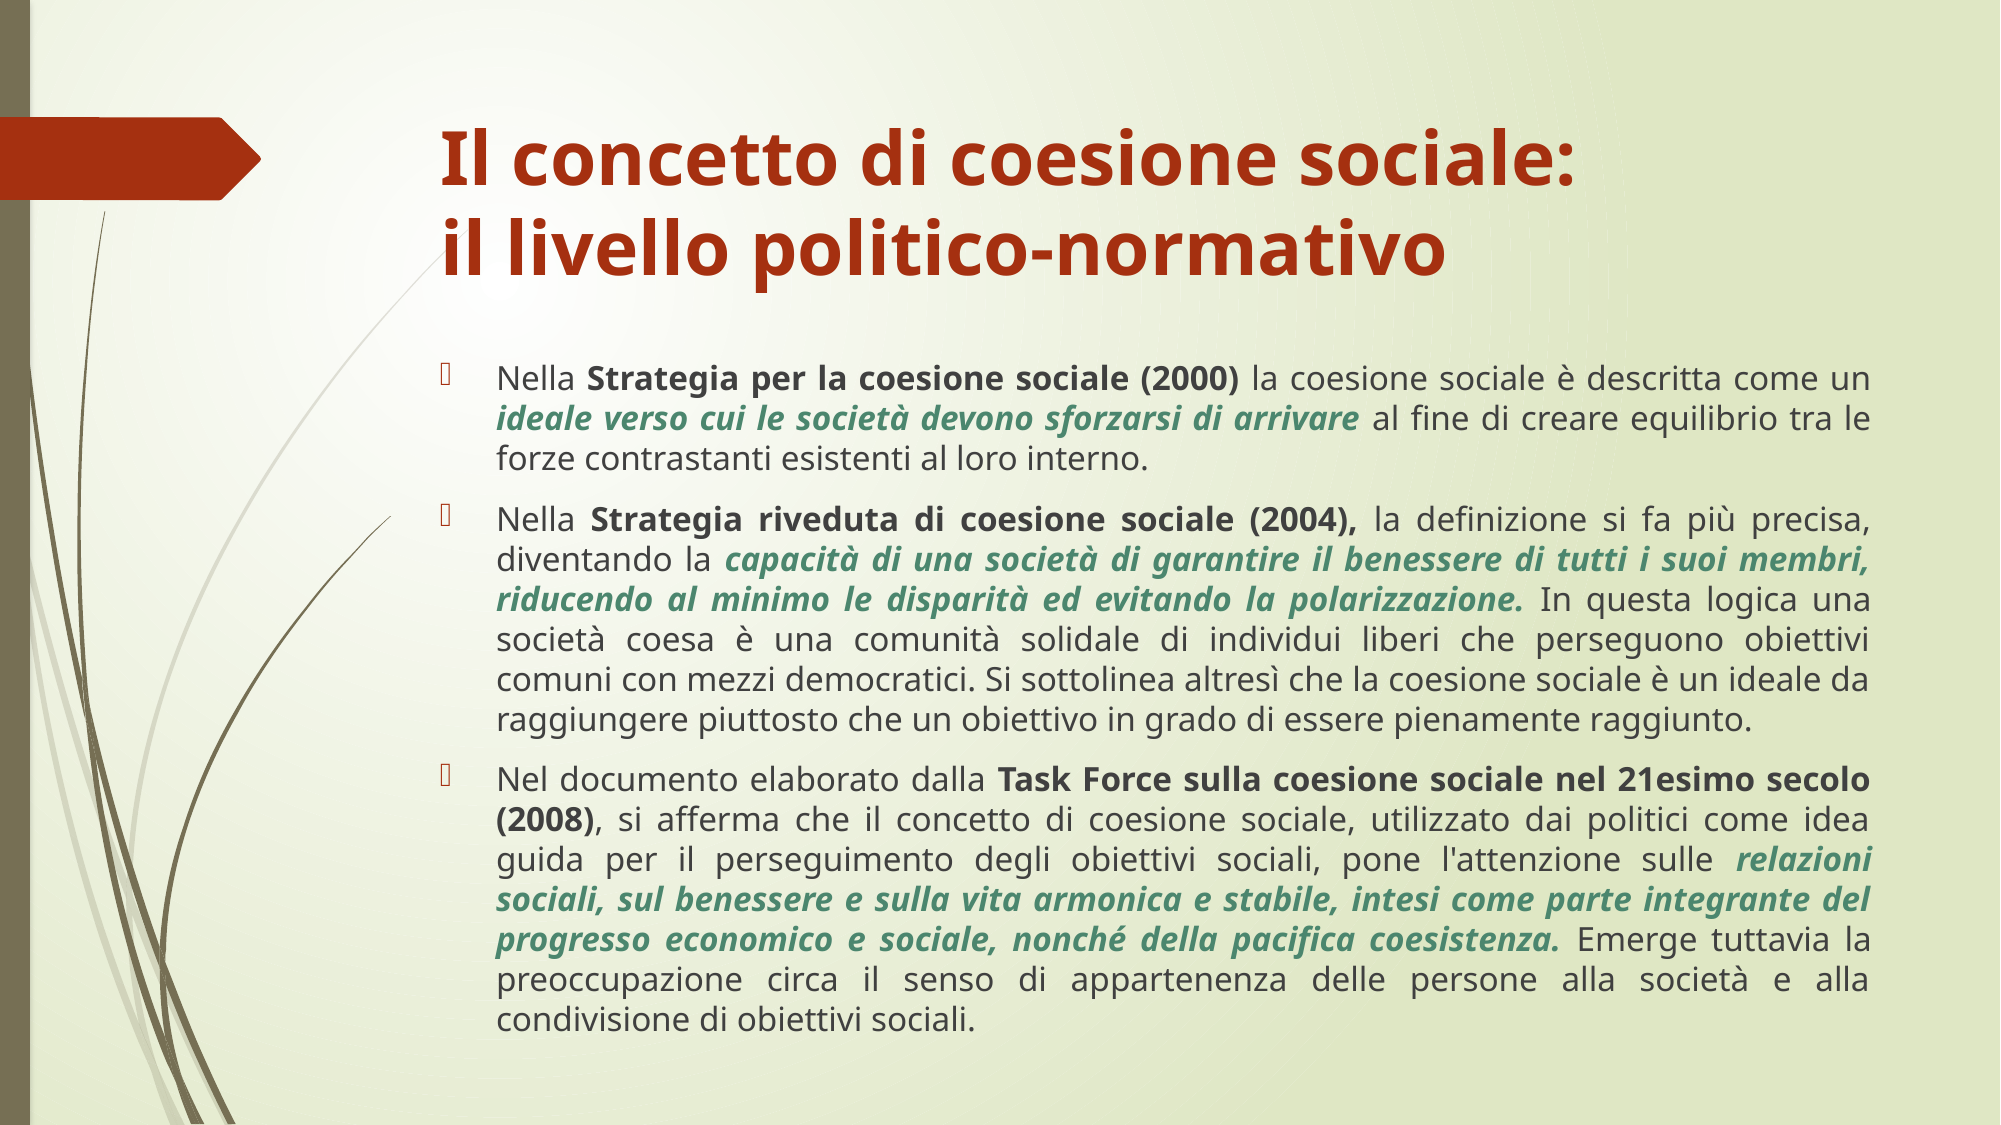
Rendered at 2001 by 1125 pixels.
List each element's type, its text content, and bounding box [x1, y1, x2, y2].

list Nella Strategia per la coesione sociale (2000) la coesione sociale è descritta come un ideale verso cui le società devono sforzarsi di arrivare al fine di creare equilibrio tra le forze contrastanti esistenti al loro interno. Nella Strategia riveduta di coesione sociale (2004), la definizione si fa più precisa, diventando la capacità di una società di garantire il benessere di tutti i suoi membri, riducendo al minimo le disparità ed evitando la polarizzazione. In questa logica una società coesa è una comunità solidale di individui liberi che perseguono obiettivi comuni con mezzi democratici. Si sottolinea altresì che la coesione sociale è un ideale da raggiungere piuttosto che un obiettivo in grado di essere pienamente raggiunto. Nel documento elaborato dalla Task Force sulla coesione sociale nel 21esimo secolo (2008), si afferma che il concetto di coesione sociale, utilizzato dai politici come idea guida per il perseguimento degli obiettivi sociali, pone l'attenzione sulle relazioni sociali, sul benessere e sulla vita armonica e stabile, intesi come parte integrante del progresso economico e sociale, nonché della pacifica coesistenza. Emerge tuttavia la preoccupazione circa il senso di appartenenza delle persone alla società e alla condivisione di obiettivi sociali. [424, 350, 1888, 970]
title Il concetto di coesione sociale: il livello politico-normativo [425, 102, 1888, 313]
